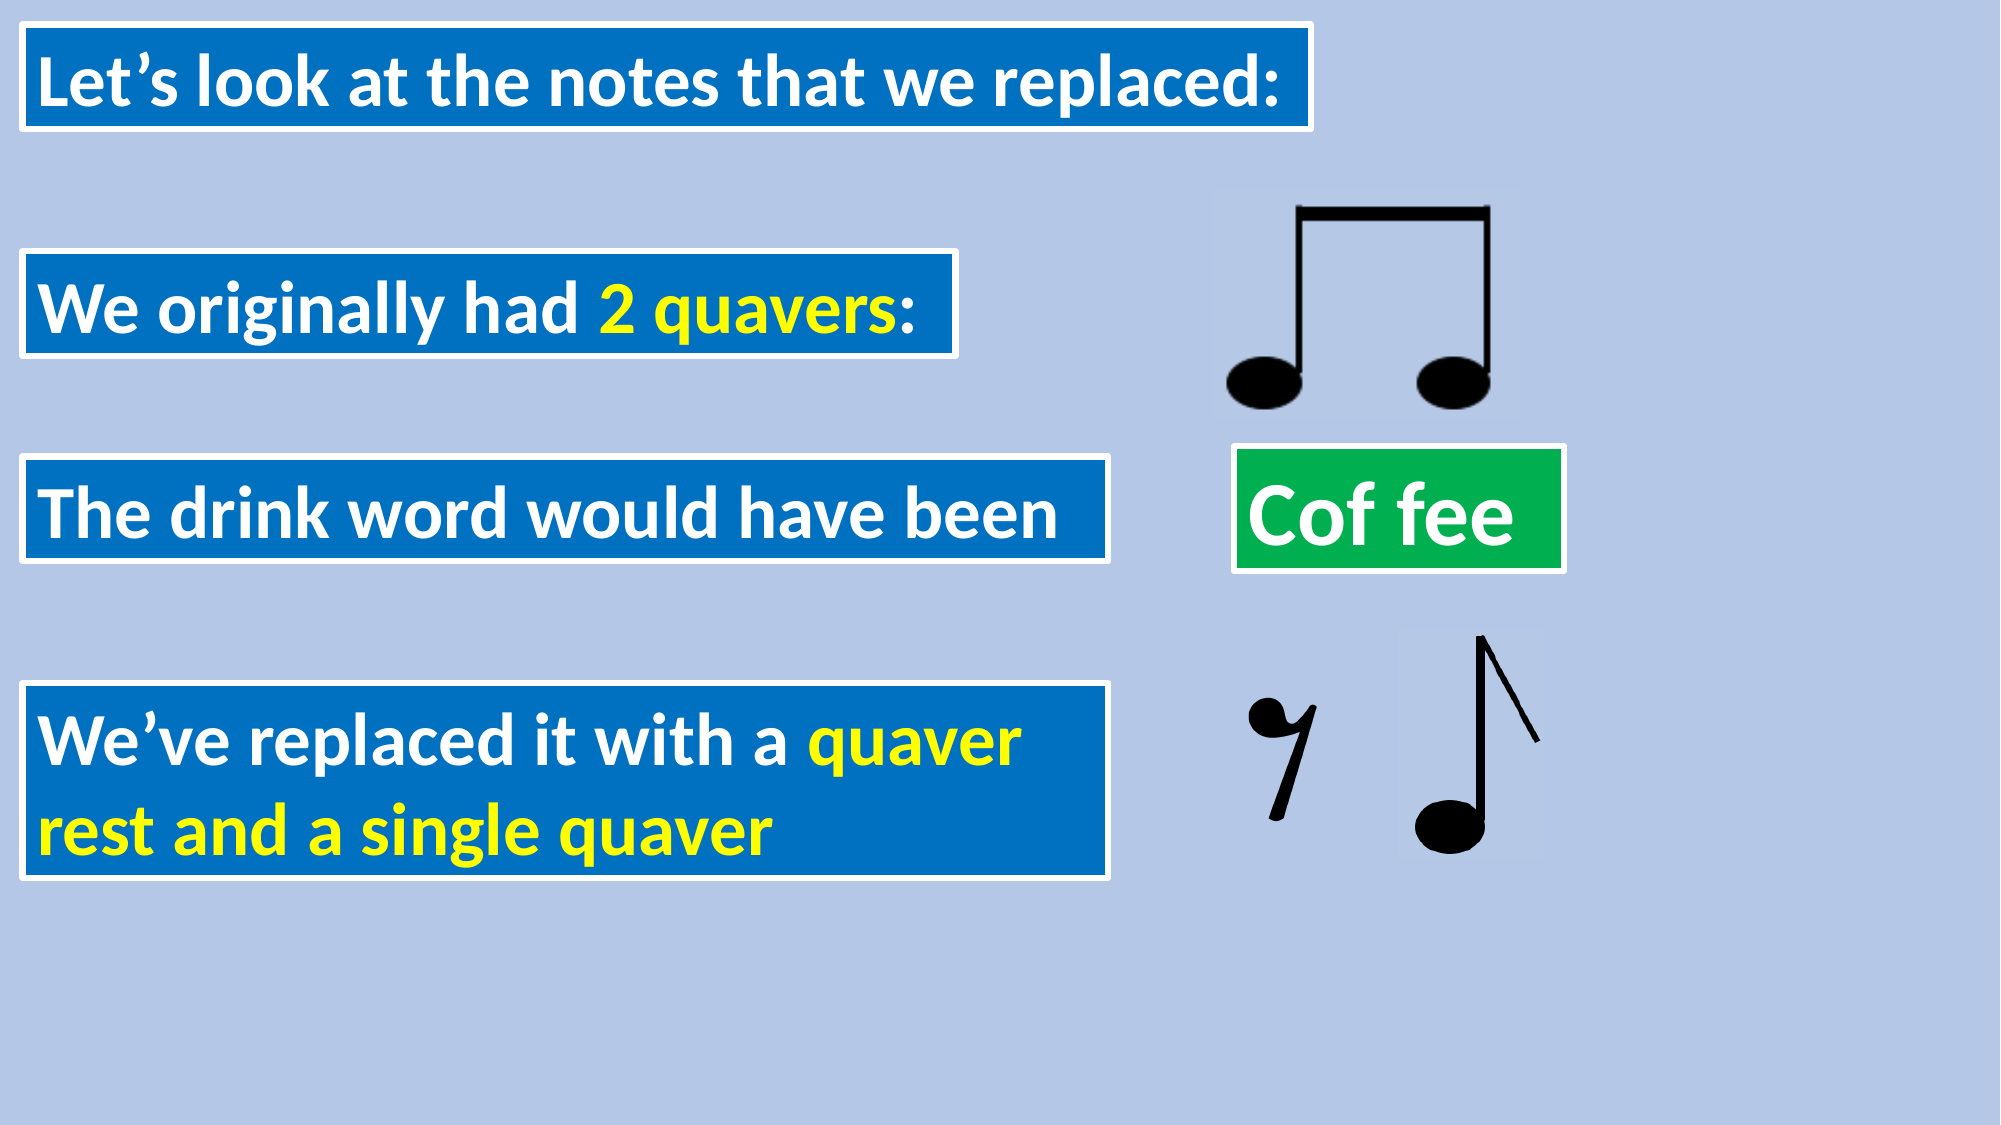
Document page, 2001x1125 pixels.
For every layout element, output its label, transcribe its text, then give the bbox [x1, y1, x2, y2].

text_box We’ve replaced it with a quaver rest and a single quaver [22, 683, 1109, 878]
text_box The drink word would have been [22, 456, 1109, 562]
picture [1245, 694, 1320, 827]
picture [1397, 629, 1544, 858]
text_box Let’s look at the notes that we replaced: [22, 24, 1312, 130]
picture [1212, 189, 1519, 420]
text_box We originally had 2 quavers: [22, 251, 956, 357]
text_box Cof fee [1233, 446, 1564, 572]
